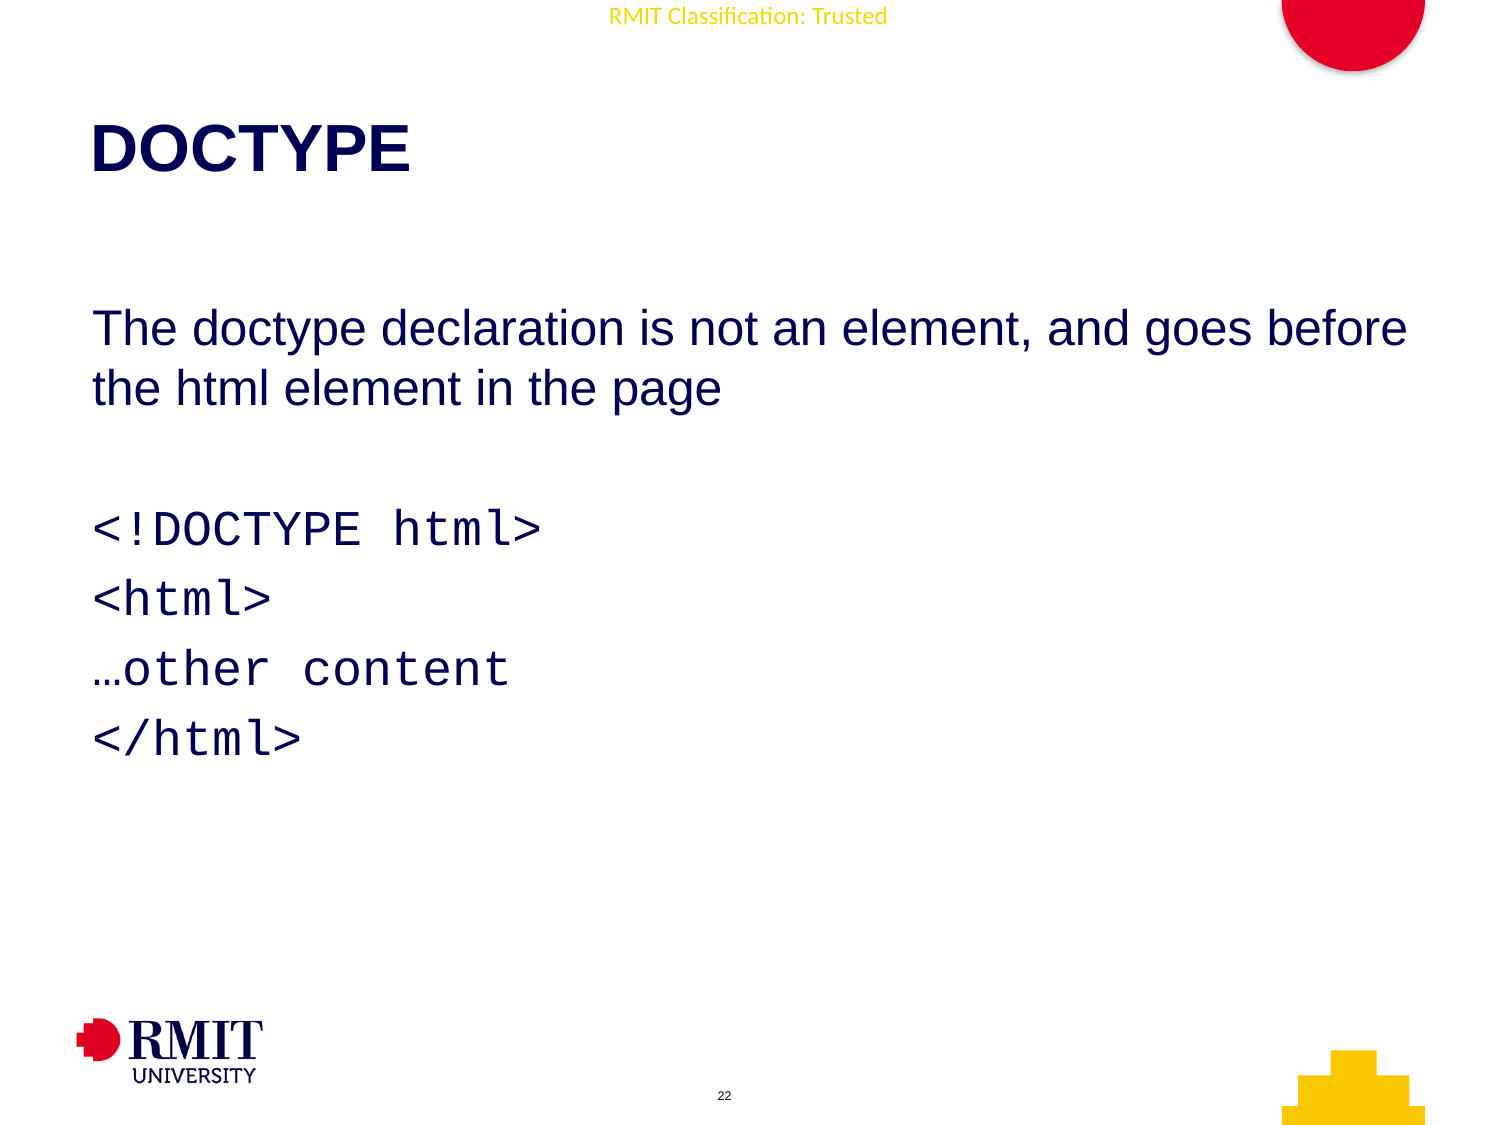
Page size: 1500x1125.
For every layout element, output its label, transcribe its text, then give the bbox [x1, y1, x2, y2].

title DOCTYPE [75, 23, 1237, 267]
list The doctype declaration is not an element, and goes before the html element in the page <!DOCTYPE html> <html> …other content </html> [75, 288, 1425, 952]
picture [57, 1001, 281, 1102]
